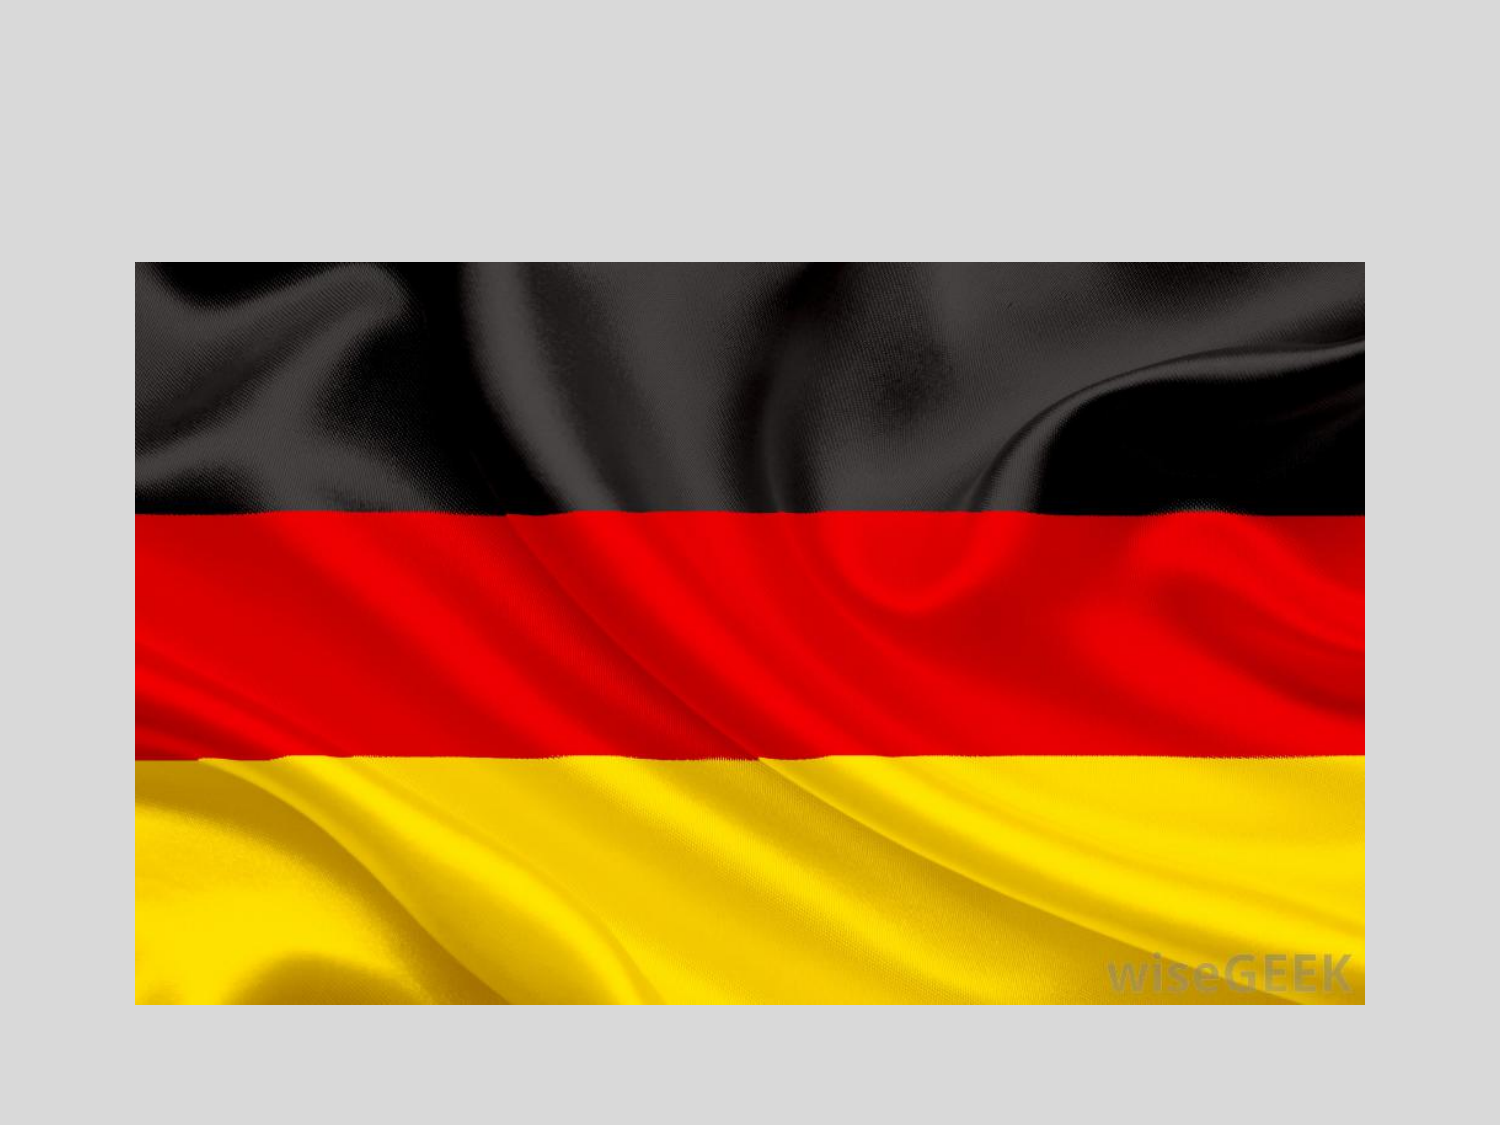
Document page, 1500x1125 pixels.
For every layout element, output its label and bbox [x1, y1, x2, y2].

picture [135, 262, 1365, 1006]
